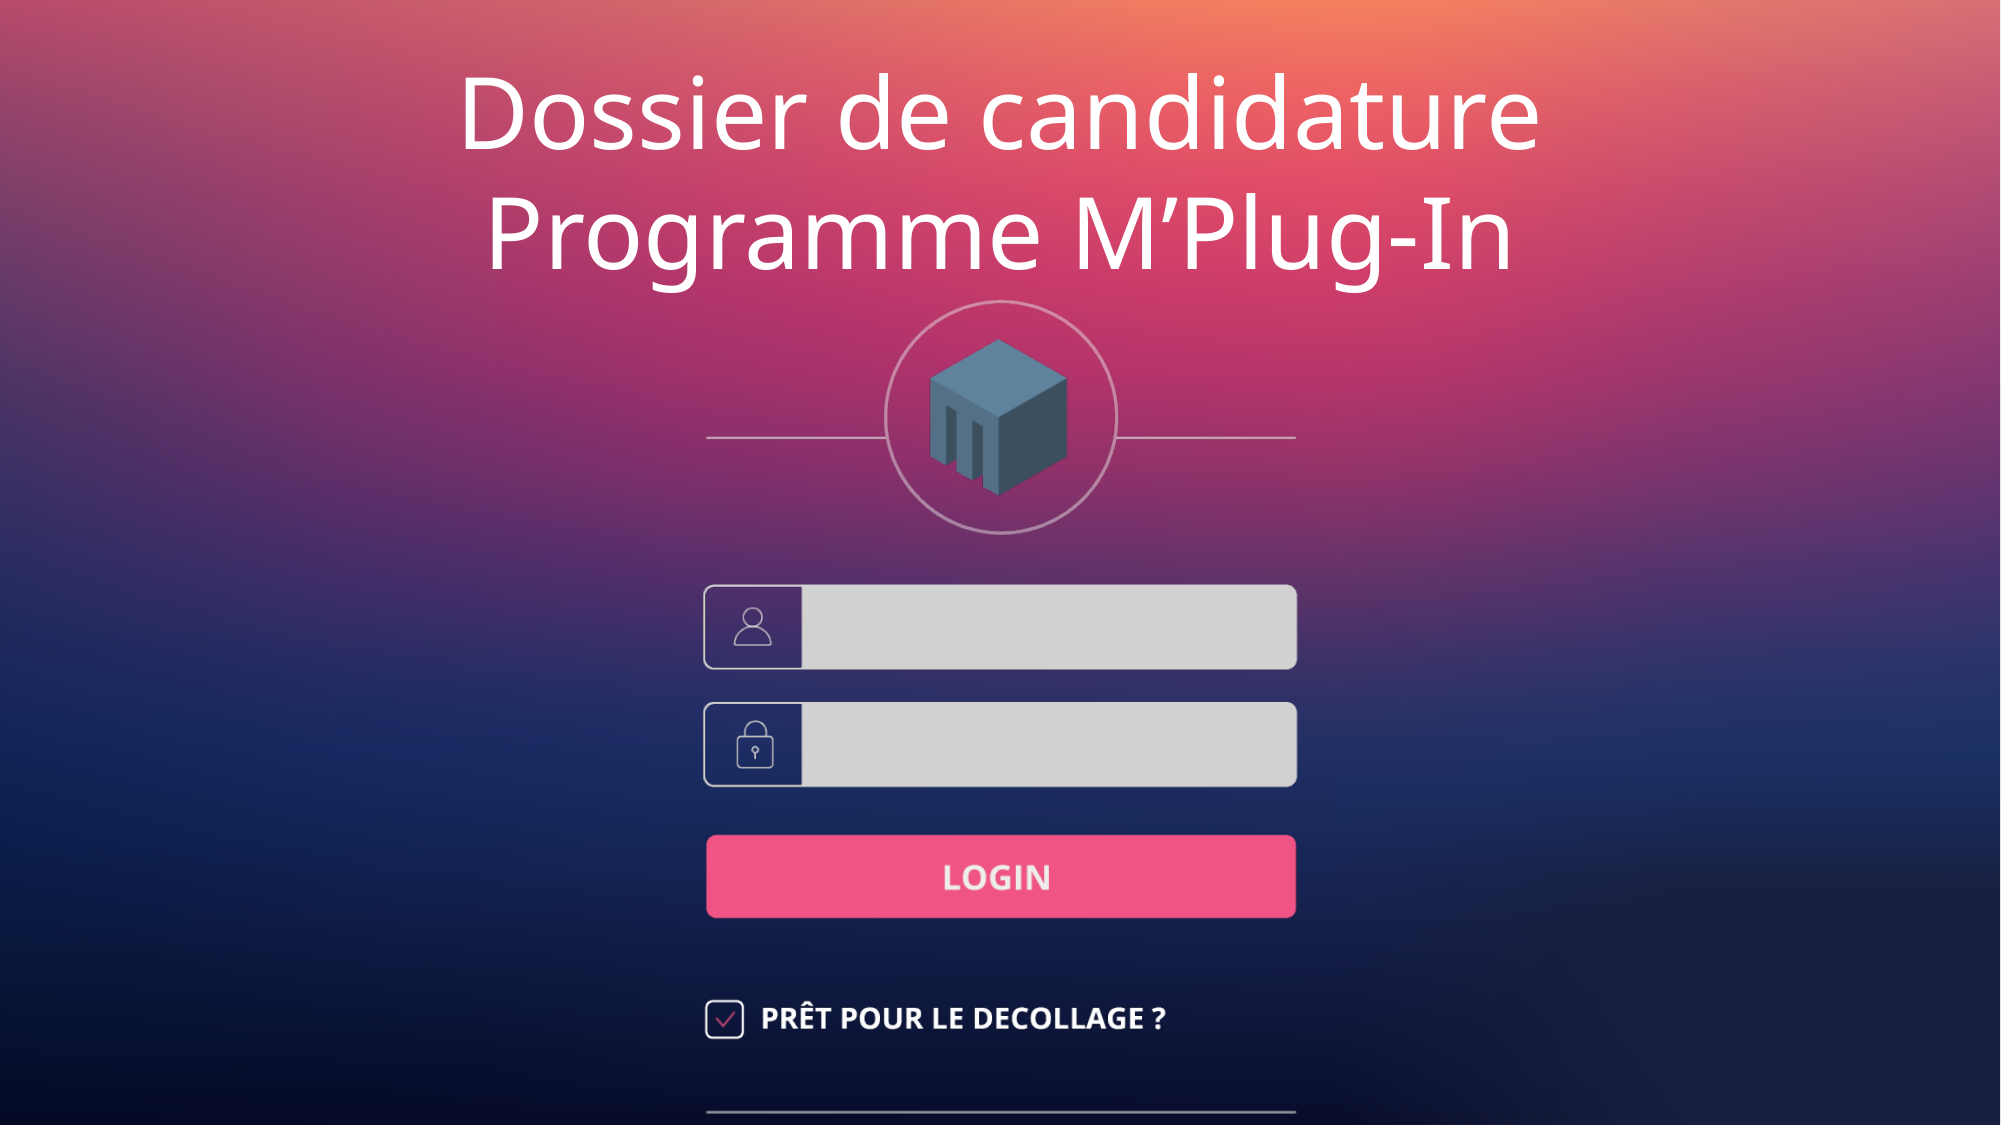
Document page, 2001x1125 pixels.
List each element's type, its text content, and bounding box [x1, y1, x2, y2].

text_box Dossier de candidature Programme M’Plug-In [384, 41, 1616, 297]
picture [0, 0, 2001, 1125]
